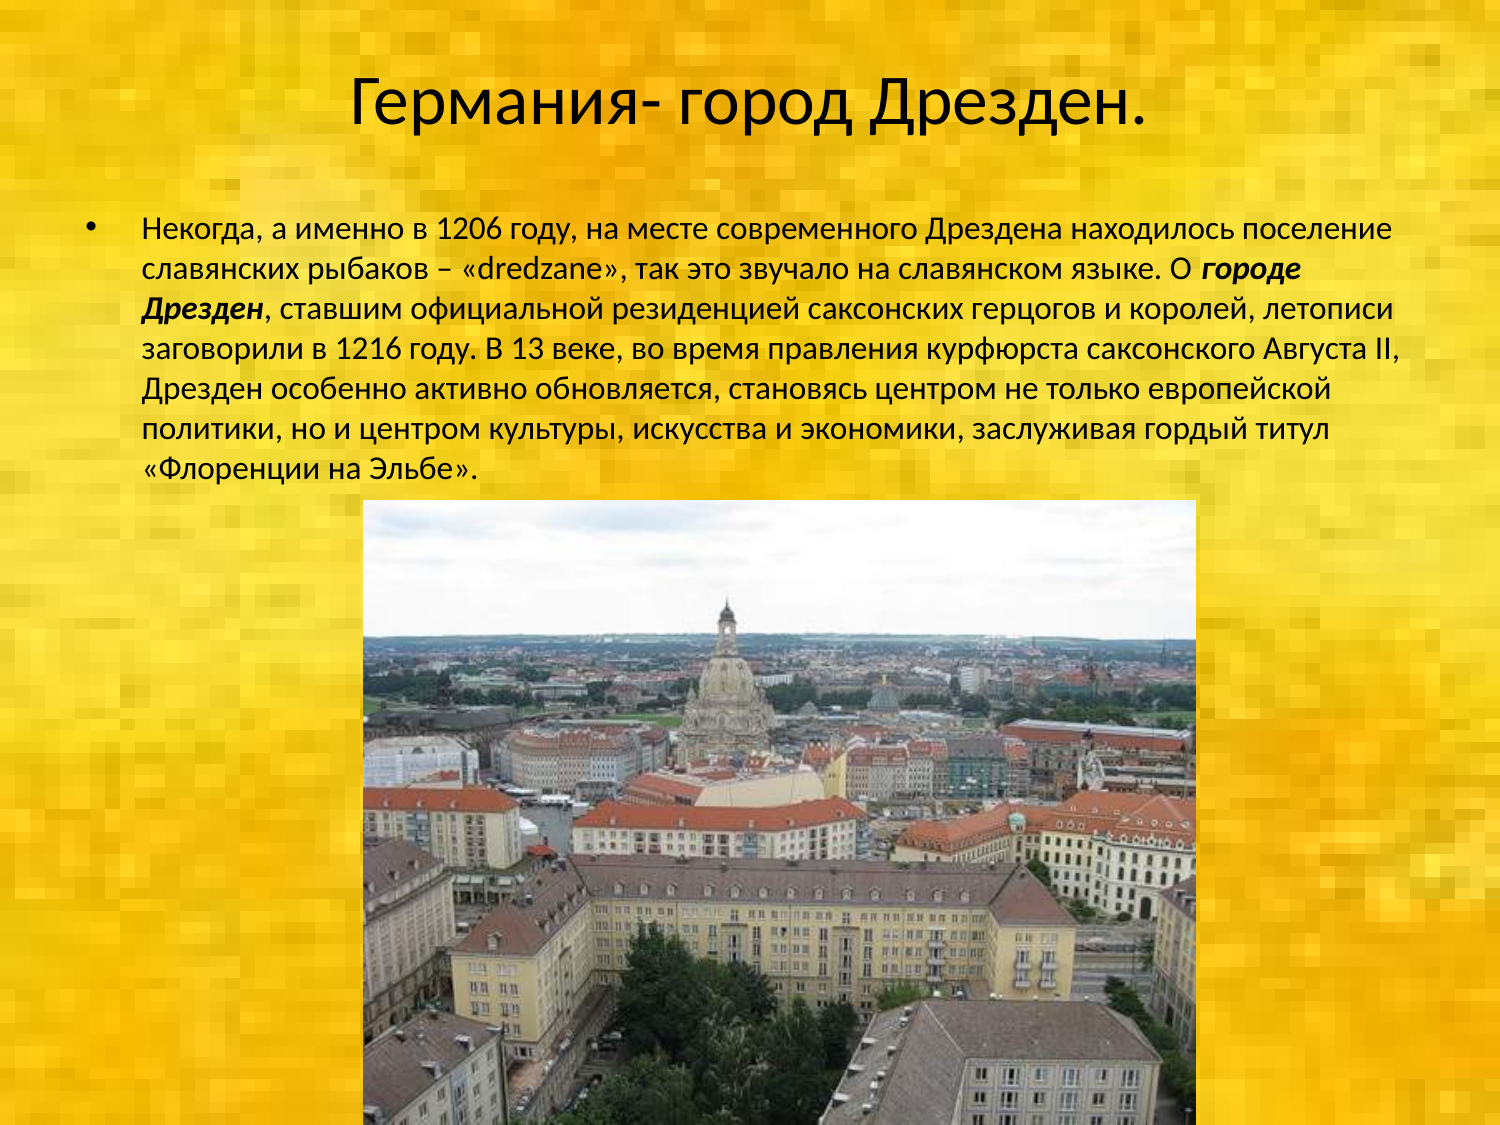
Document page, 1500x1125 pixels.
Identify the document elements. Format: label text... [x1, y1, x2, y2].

picture [0, 0, 1500, 1125]
list Некогда, а именно в 1206 году, на месте современного Дрездена находилось поселение славянских рыбаков – «dredzane», так это звучало на славянском языке. О городе Дрезден, ставшим официальной резиденцией саксонских герцогов и королей, летописи заговорили в 1216 году. В 13 веке, во время правления курфюрста саксонского Августа II, Дрезден особенно активно обновляется, становясь центром не только европейской политики, но и центром культуры, искусства и экономики, заслуживая гордый титул «Флоренции на Эльбе». [70, 199, 1421, 586]
title Германия- город Дрезден. [75, 45, 1425, 233]
